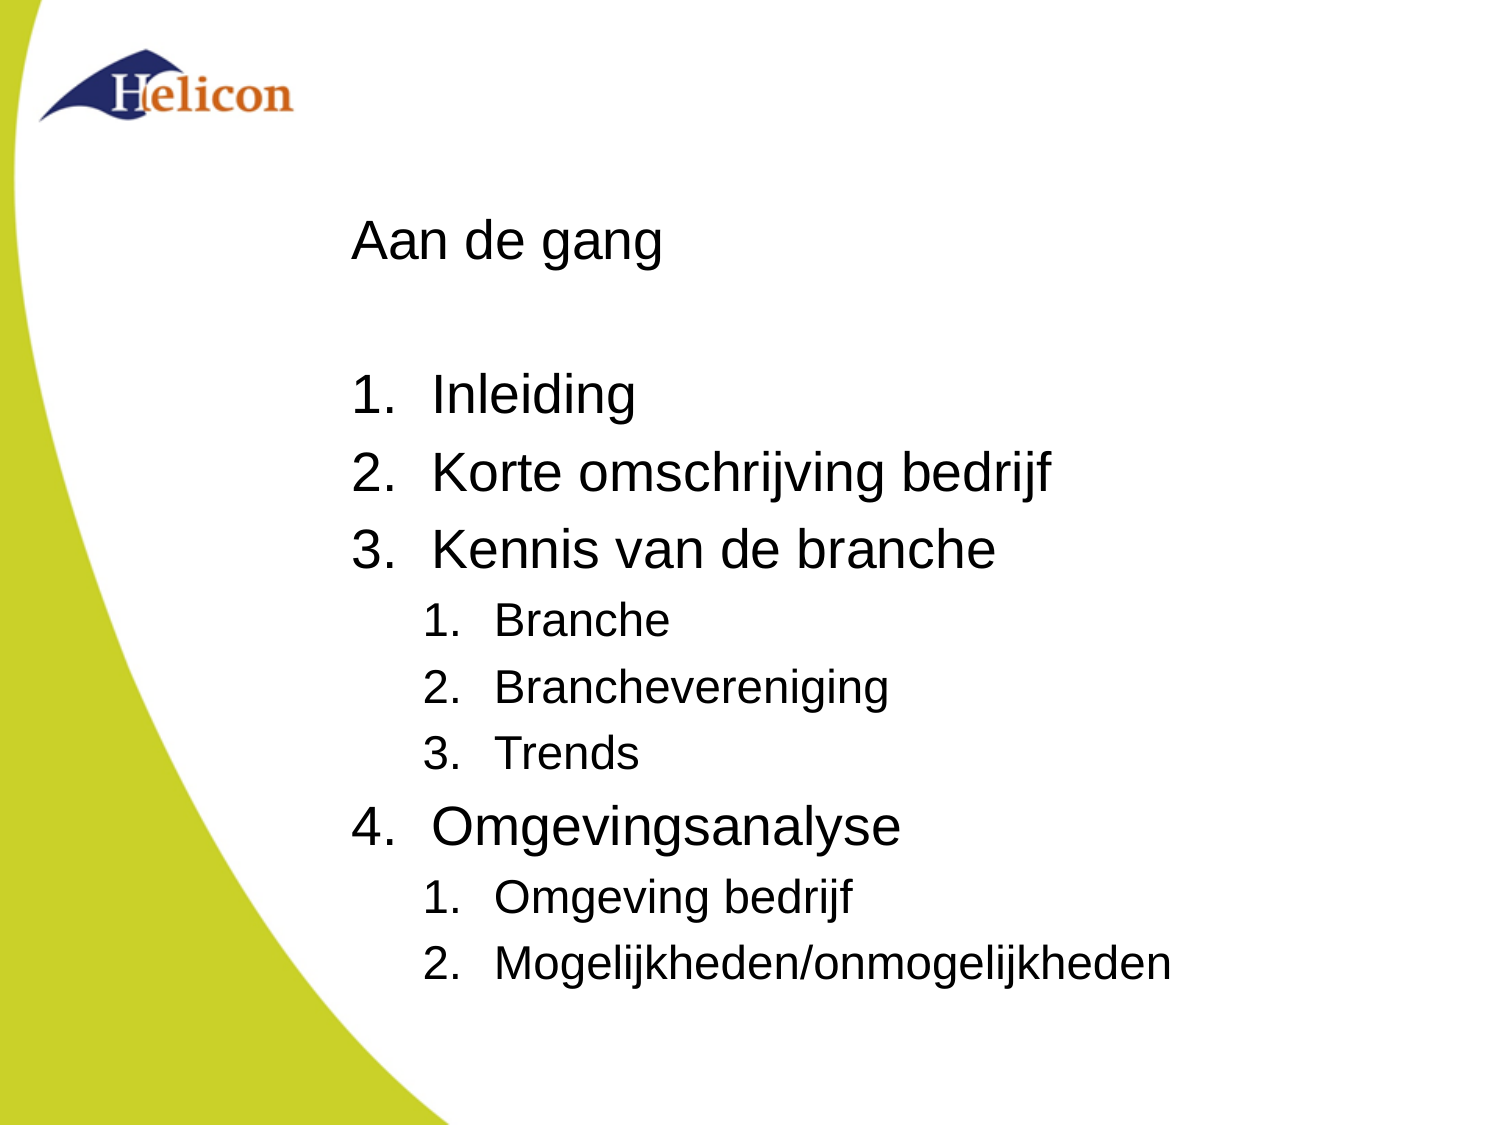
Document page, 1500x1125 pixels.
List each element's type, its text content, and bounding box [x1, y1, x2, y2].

picture [0, 0, 1500, 1125]
list Aan de gang Inleiding Korte omschrijving bedrijf Kennis van de branche Branche Branchevereniging Trends Omgevingsanalyse Omgeving bedrijf Mogelijkheden/onmogelijkheden [336, 196, 1425, 1005]
